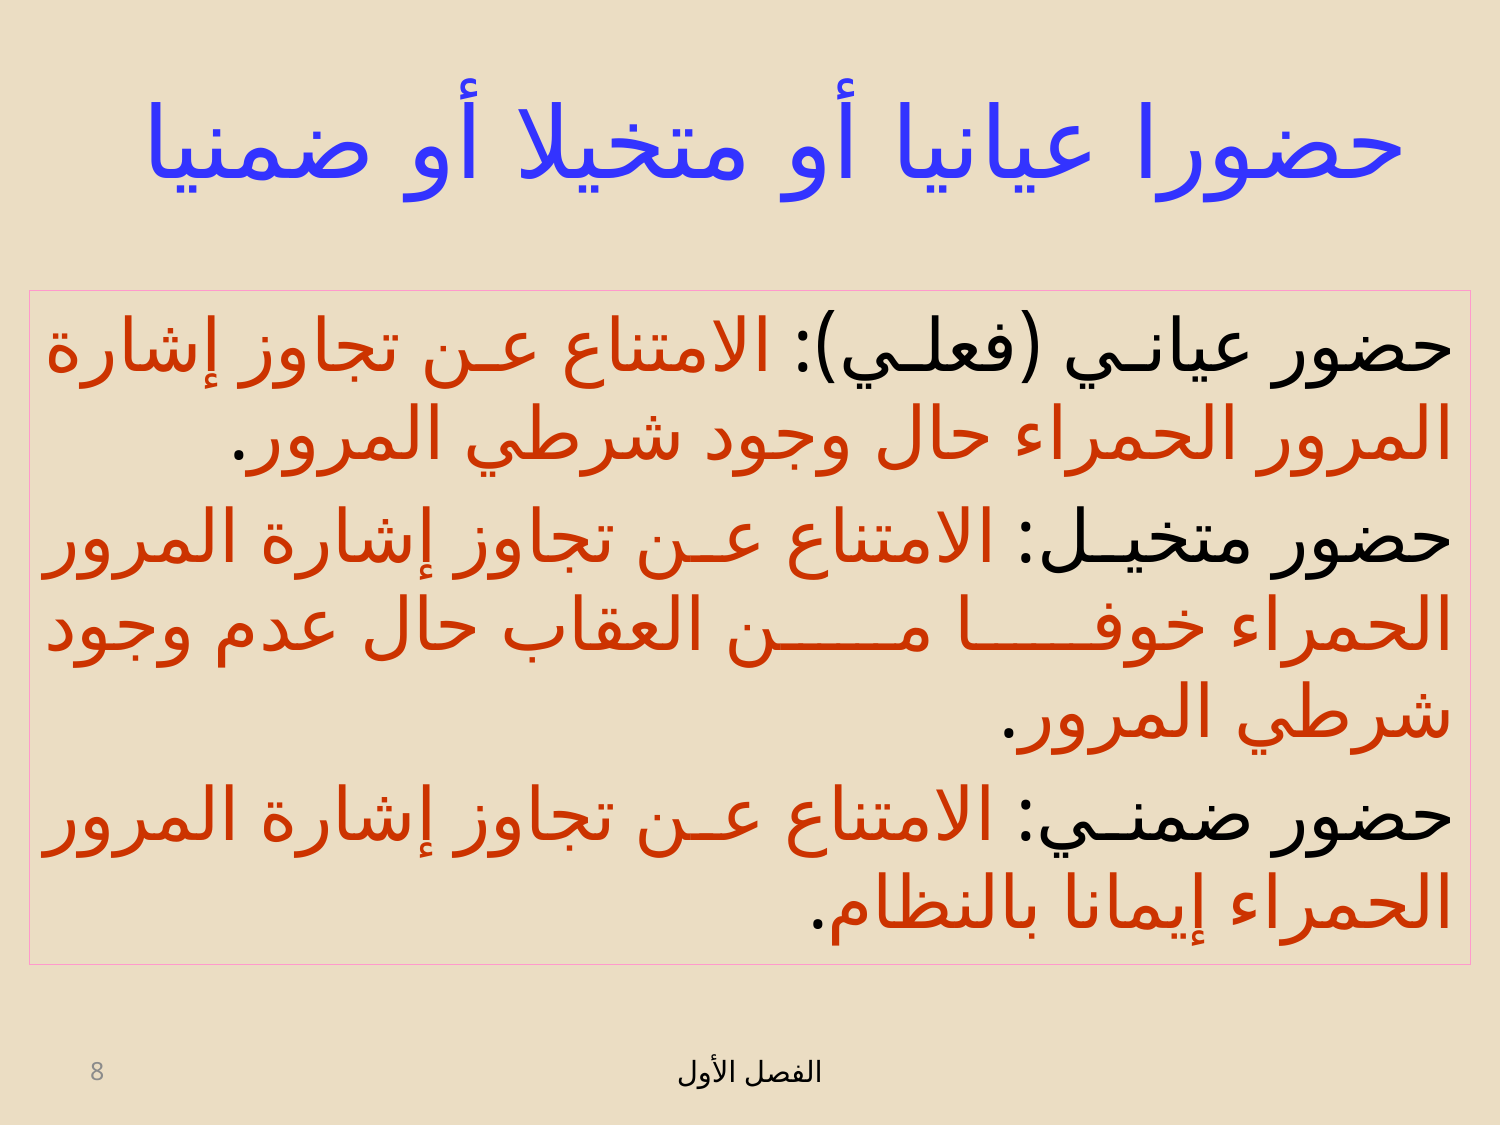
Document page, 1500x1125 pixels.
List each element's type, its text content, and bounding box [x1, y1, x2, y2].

slide_number 8 [75, 1042, 425, 1103]
footer الفصل الأول [512, 1042, 988, 1103]
list حضور عياني (فعلي): الامتناع عن تجاوز إشارة المرور الحمراء حال وجود شرطي المرور. حضور متخيل: الامتناع عن تجاوز إشارة المرور الحمراء خوفا من العقاب حال عدم وجود شرطي المرور. حضور ضمني: الامتناع عن تجاوز إشارة المرور الحمراء إيمانا بالنظام. [29, 290, 1471, 965]
title حضورا عيانيا أو متخيلا أو ضمنيا [75, 45, 1425, 233]
